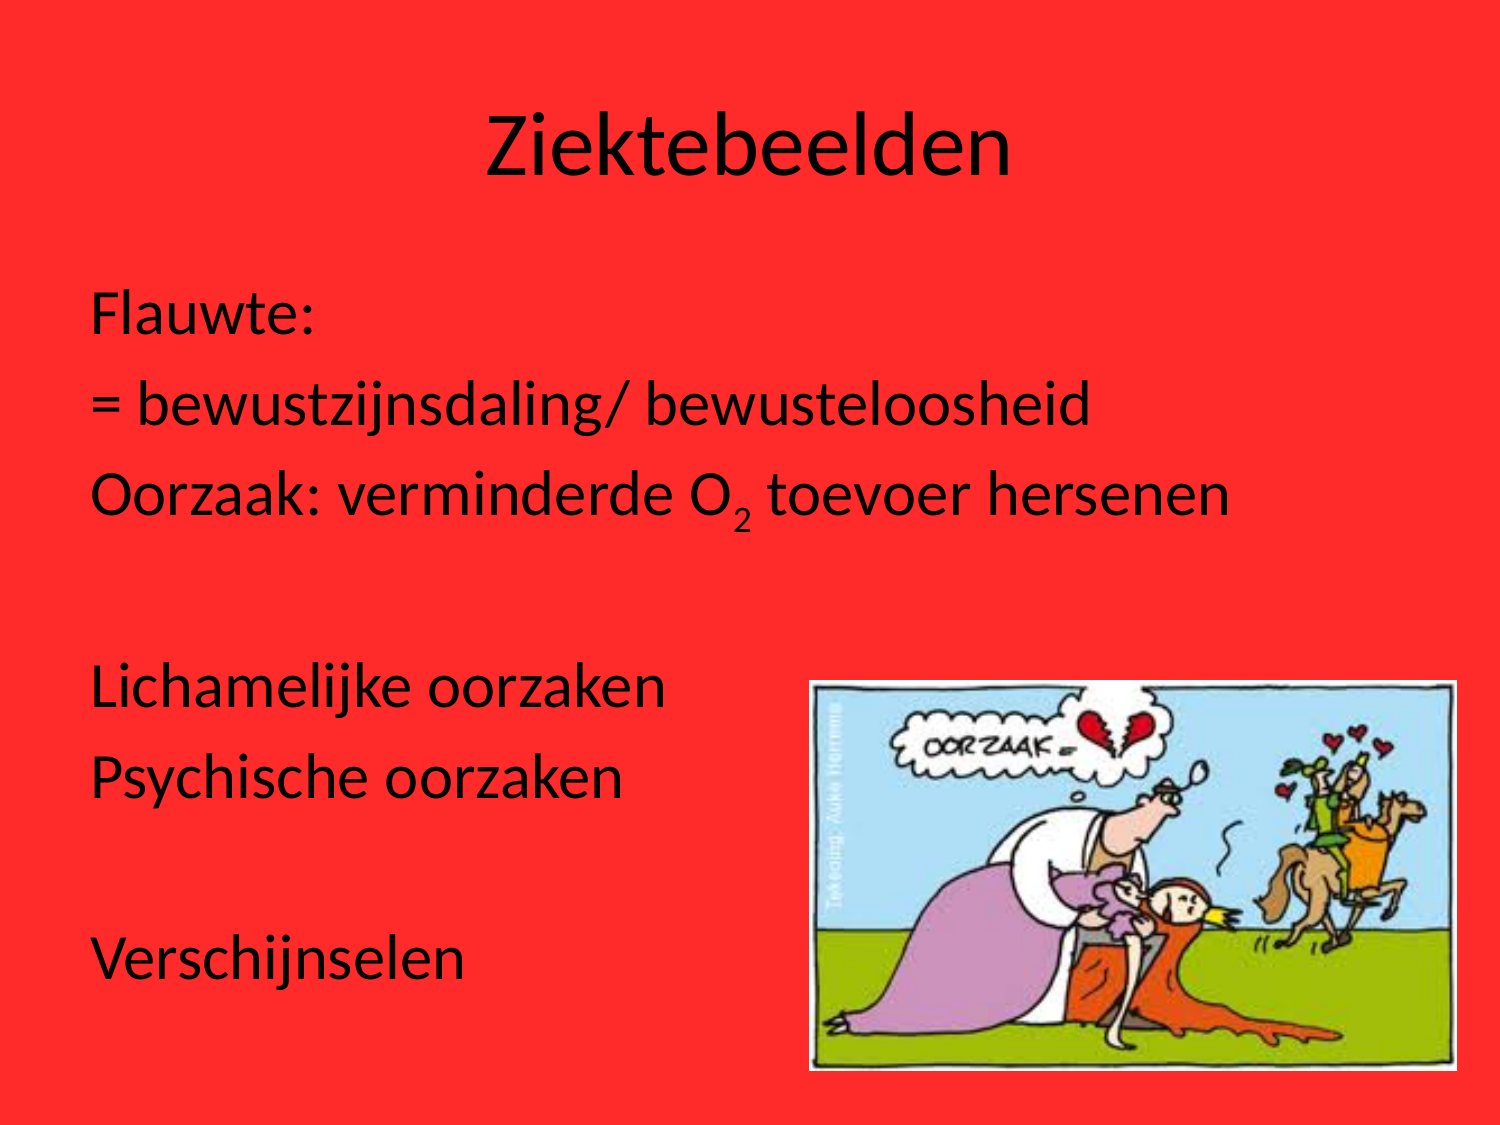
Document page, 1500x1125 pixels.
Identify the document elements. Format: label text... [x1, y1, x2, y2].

list Flauwte: = bewustzijnsdaling/ bewusteloosheid Oorzaak: verminderde O2 toevoer hersenen Lichamelijke oorzaken Psychische oorzaken Verschijnselen [75, 262, 1425, 1005]
title Ziektebeelden [75, 45, 1425, 233]
picture [808, 680, 1457, 1071]
